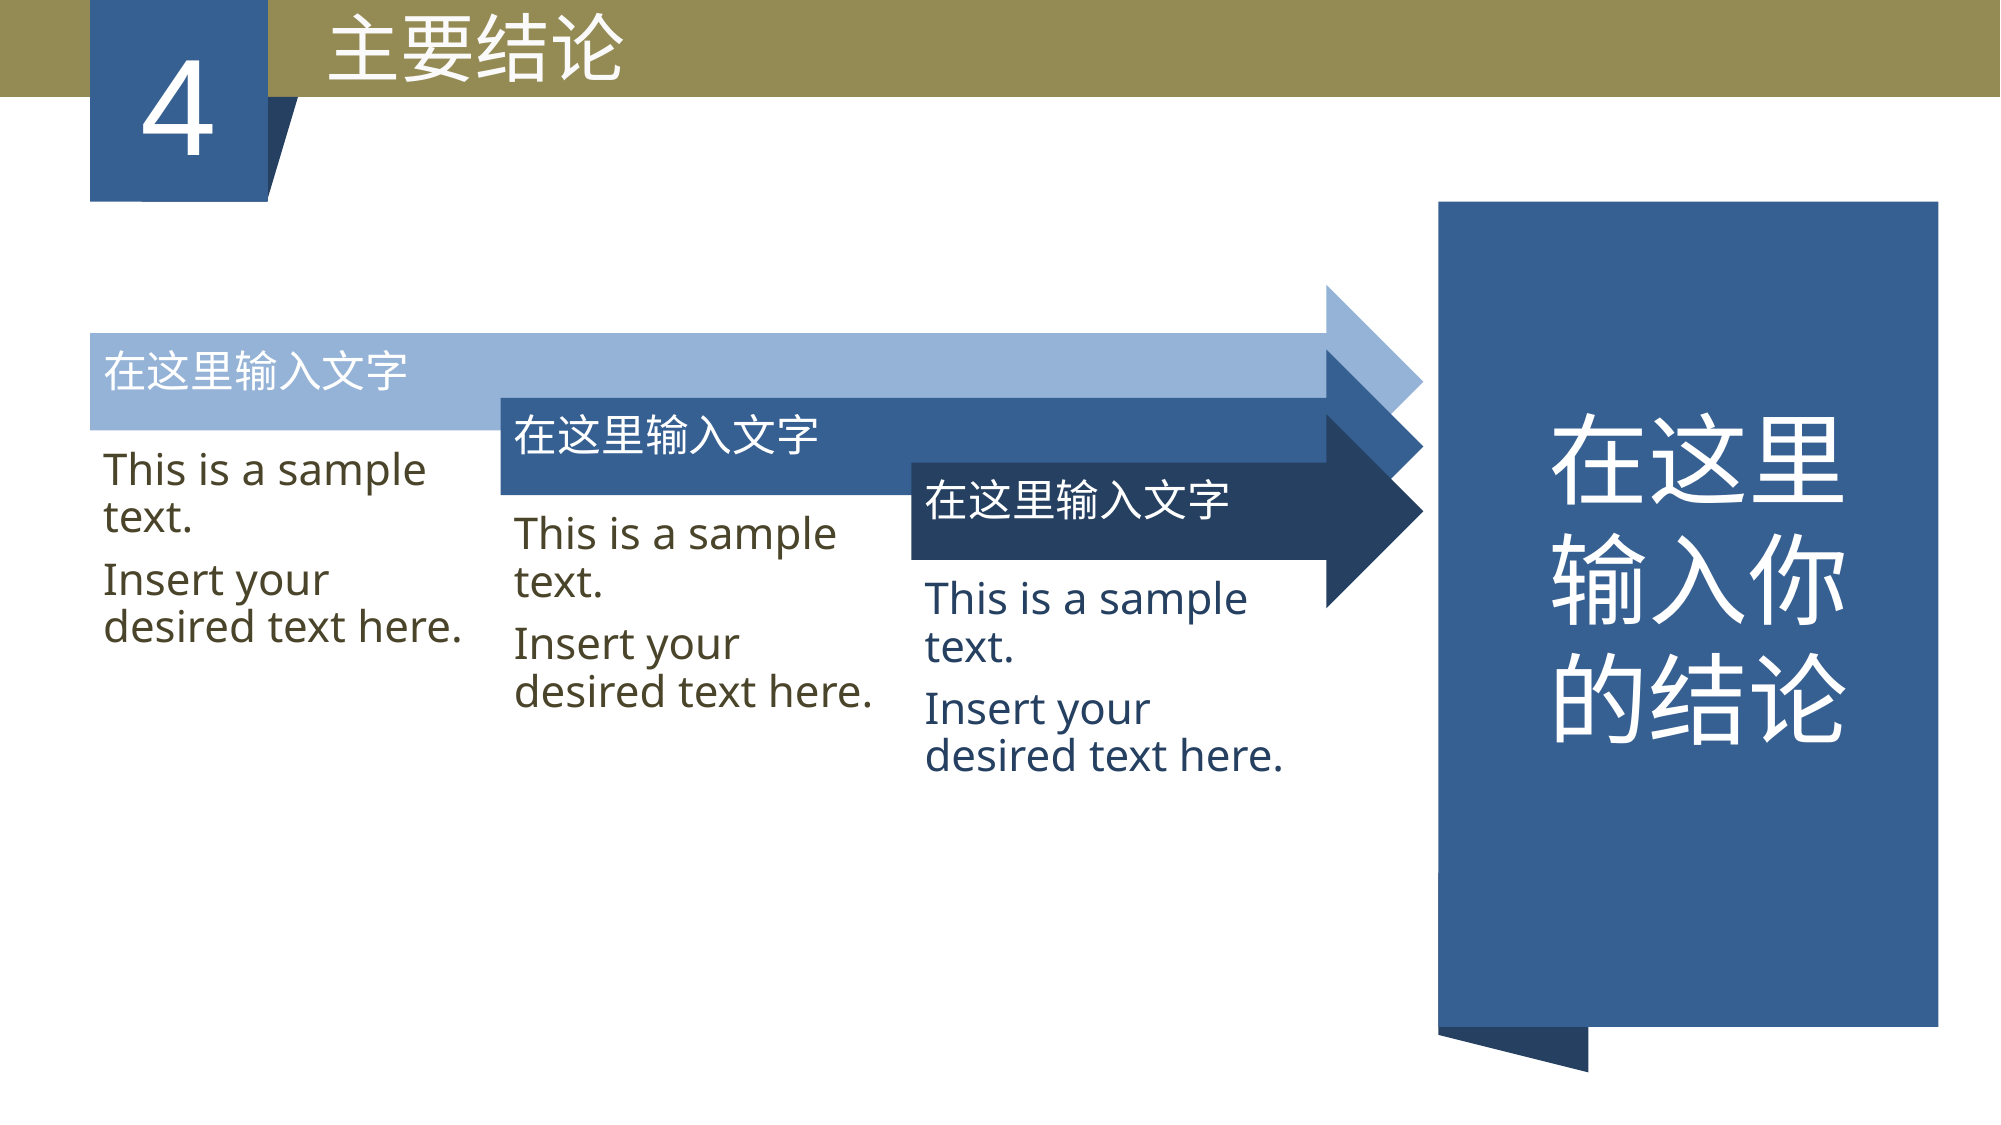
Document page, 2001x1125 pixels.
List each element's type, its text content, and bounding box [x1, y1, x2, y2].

text_box 在这里输入你的结论 [1533, 390, 1960, 886]
text_box 主要结论 [296, 0, 732, 100]
text_box [1437, 1028, 1590, 1074]
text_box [92, 0, 296, 204]
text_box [90, 164, 1424, 1054]
text_box [732, 0, 2000, 98]
text_box [0, 0, 90, 98]
text_box [1437, 201, 1939, 1028]
